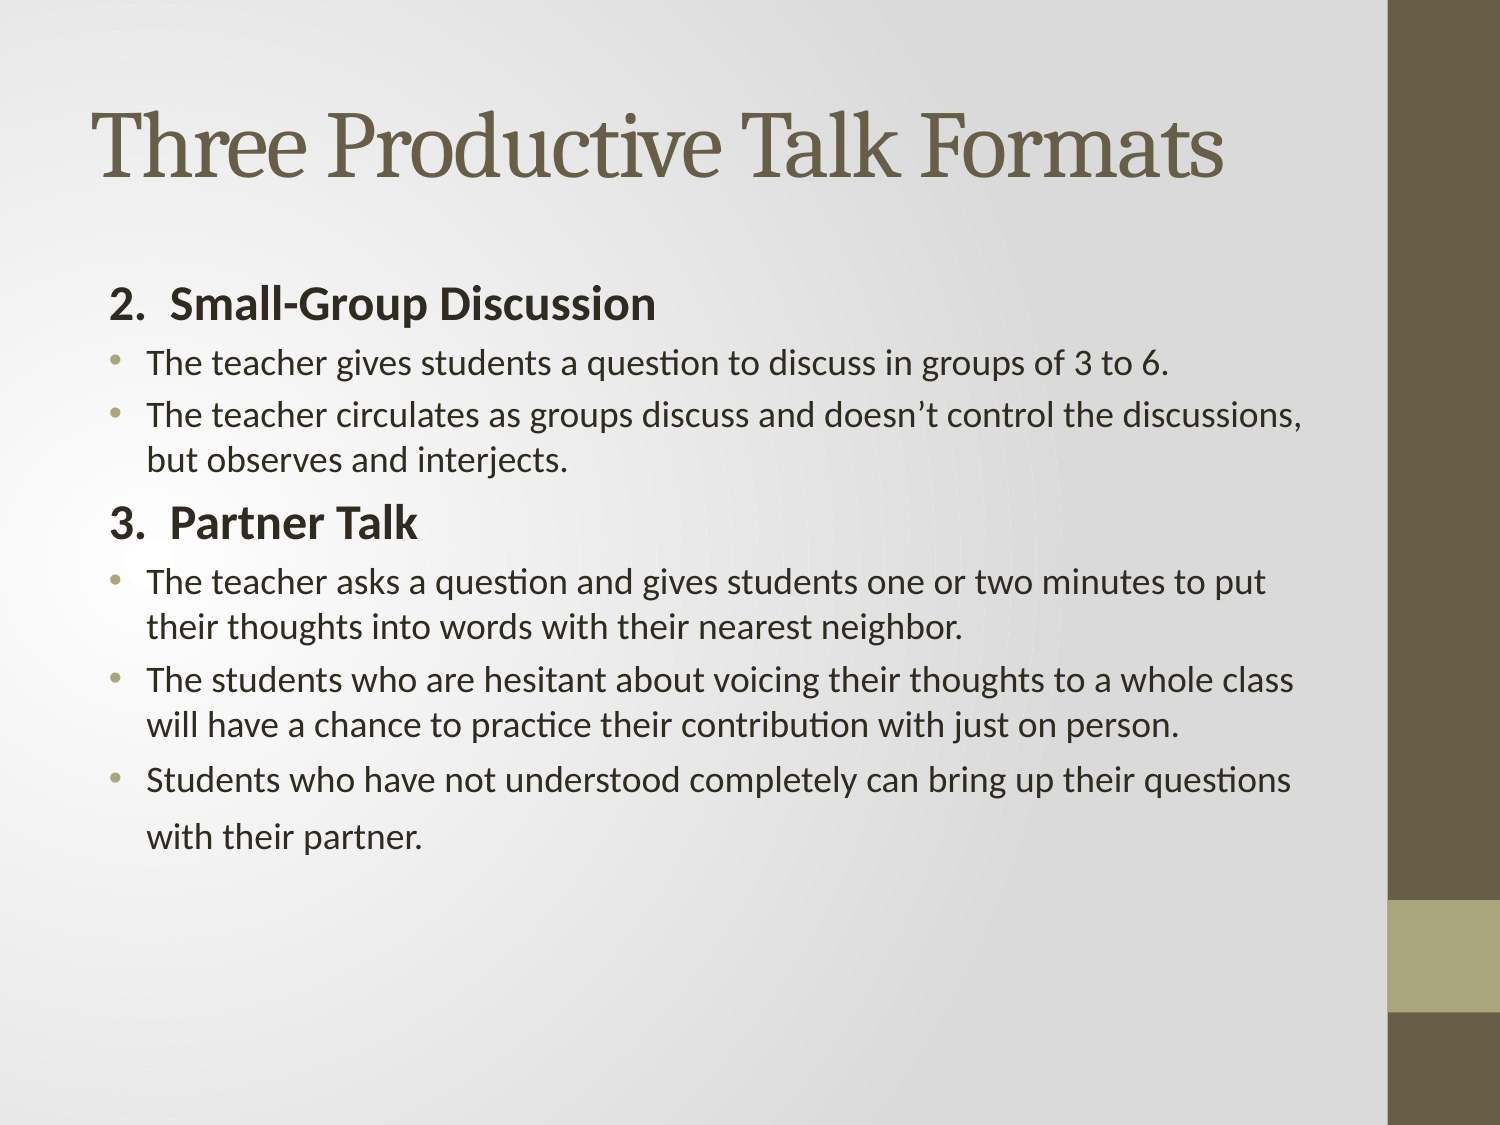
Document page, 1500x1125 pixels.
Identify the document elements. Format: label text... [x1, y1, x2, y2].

list 2. Small-Group Discussion The teacher gives students a question to discuss in groups of 3 to 6. The teacher circulates as groups discuss and doesn’t control the discussions, but observes and interjects. 3. Partner Talk The teacher asks a question and gives students one or two minutes to put their thoughts into words with their nearest neighbor. The students who are hesitant about voicing their thoughts to a whole class will have a chance to practice their contribution with just on person. Students who have not understood completely can bring up their questions with their partner. [75, 262, 1325, 1050]
title Three Productive Talk Formats [75, 45, 1325, 233]
